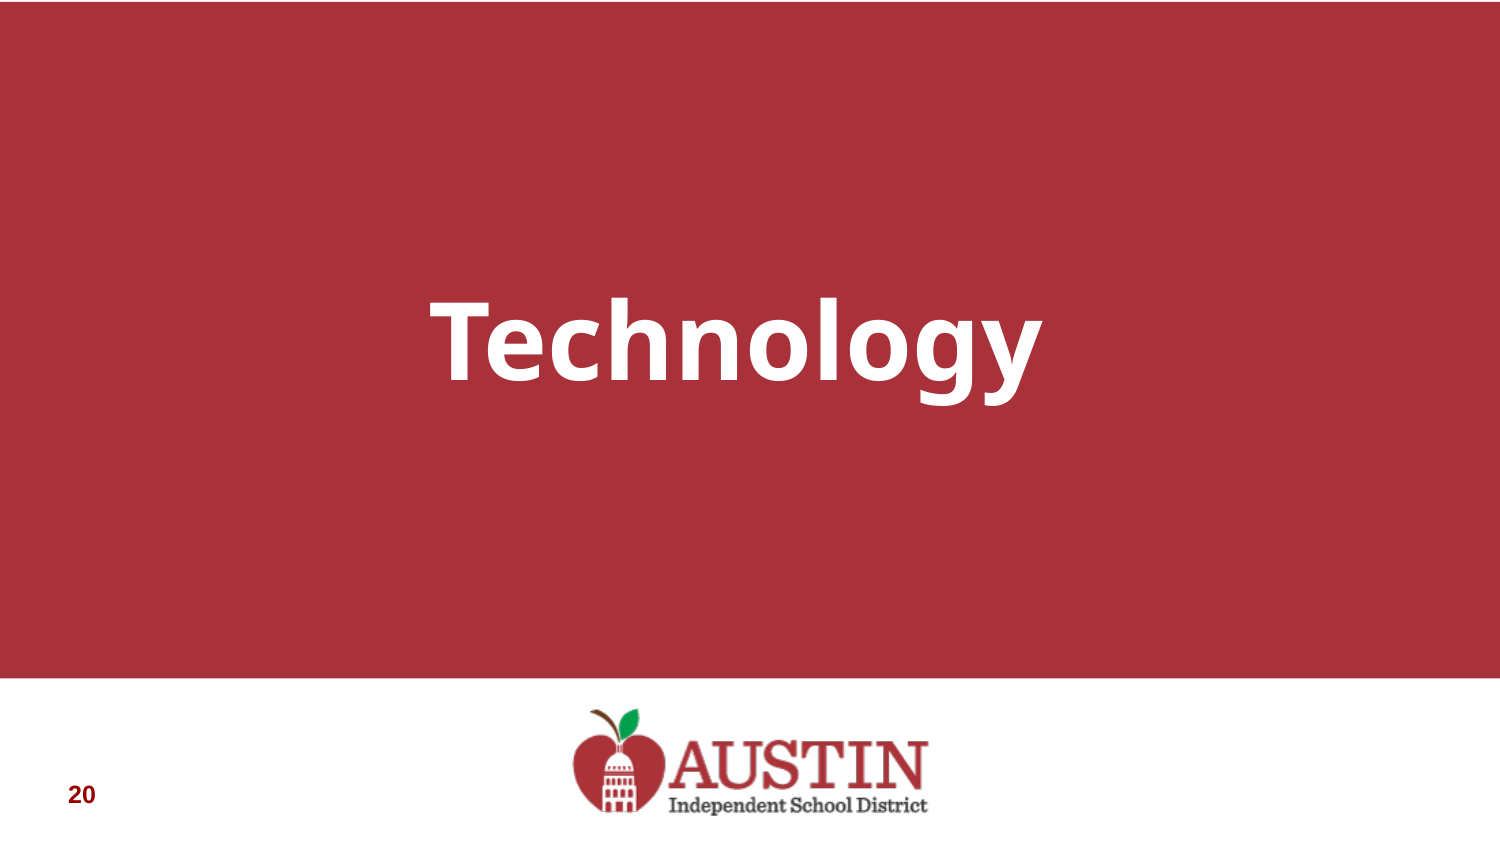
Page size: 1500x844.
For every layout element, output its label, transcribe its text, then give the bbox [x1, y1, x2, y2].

slide_number ‹#› [21, 761, 112, 827]
title Technology [51, 29, 1449, 644]
text_box [0, 1, 1500, 679]
picture [565, 692, 934, 831]
